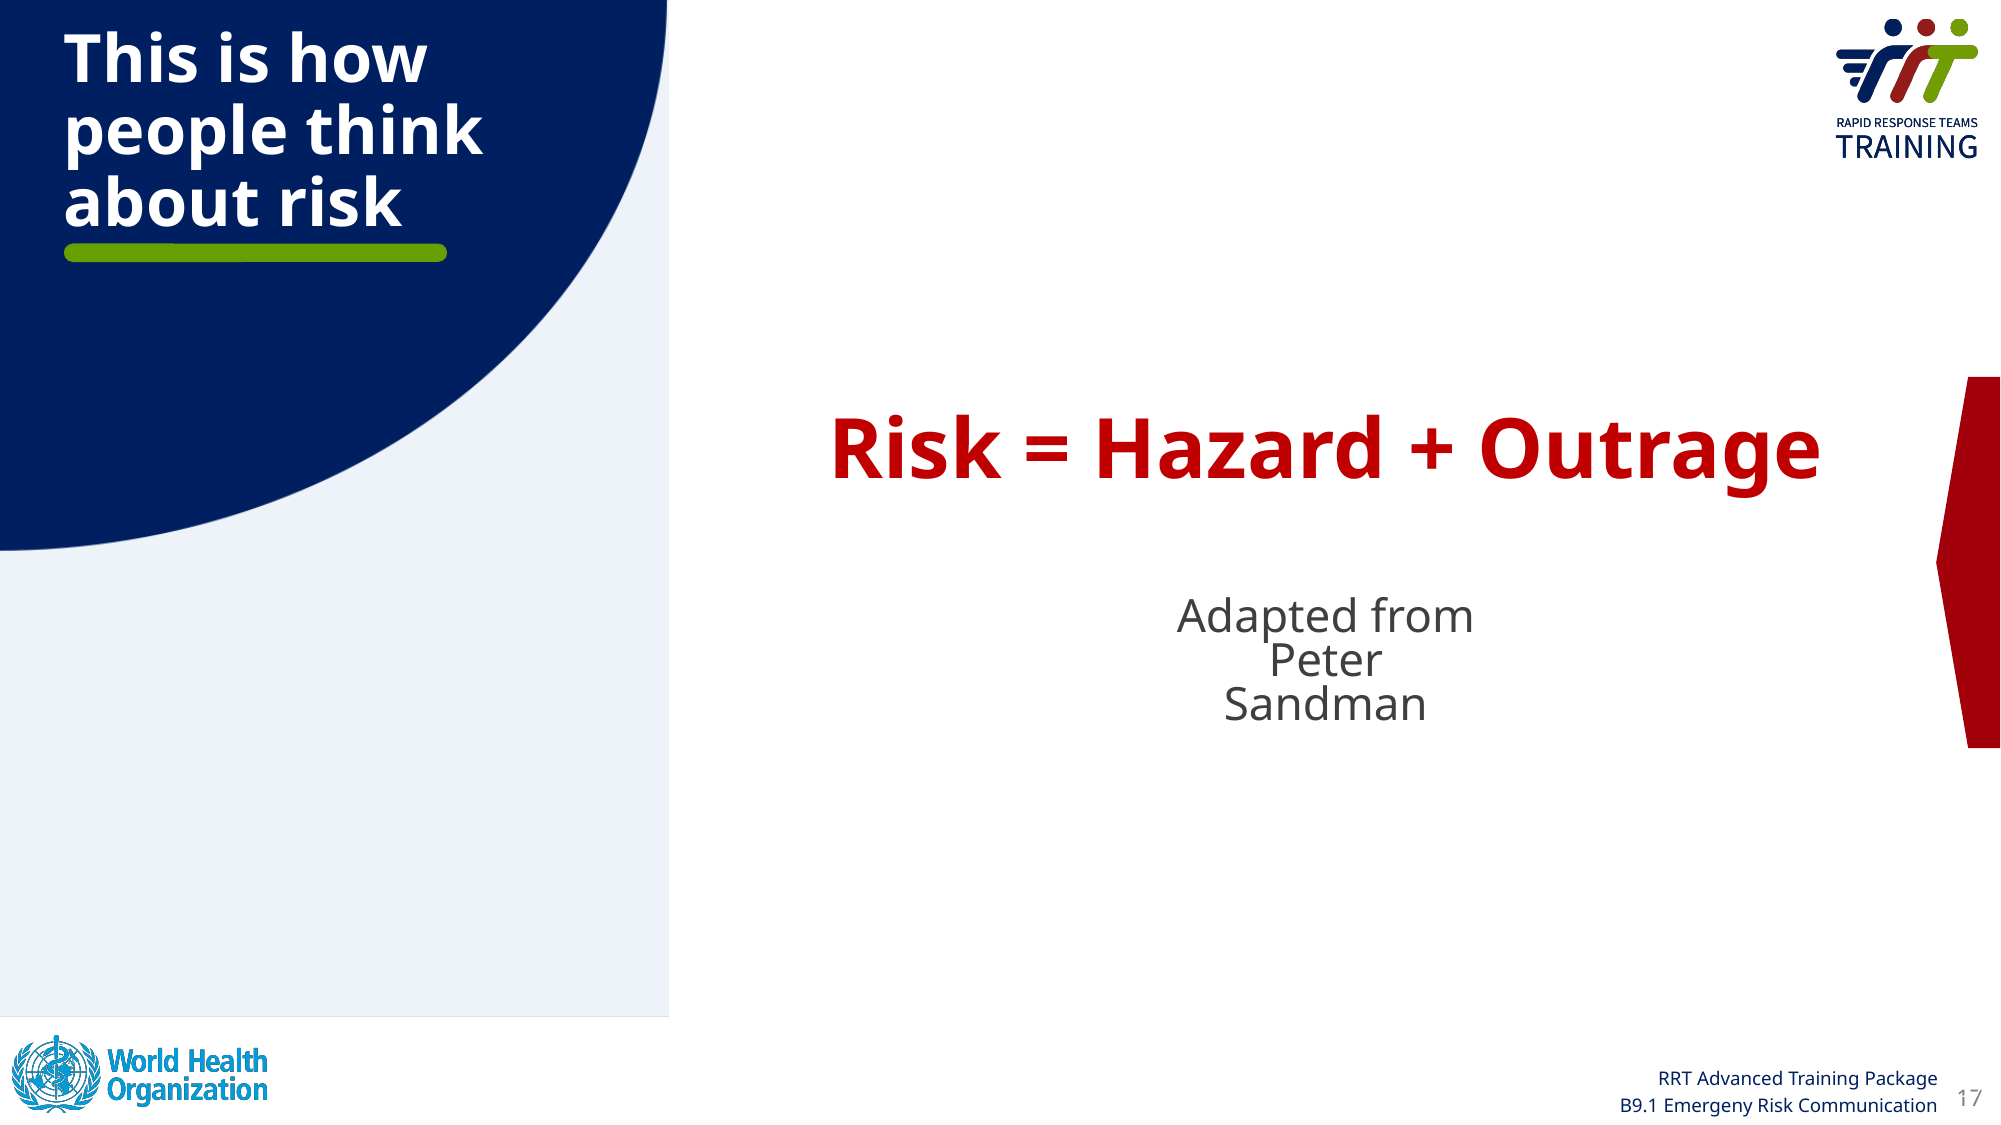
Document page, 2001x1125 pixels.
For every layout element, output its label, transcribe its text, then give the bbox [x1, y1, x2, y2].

picture [36, 1088, 78, 1105]
picture [22, 1062, 26, 1077]
picture [40, 1062, 47, 1070]
text_box This is how people think about risk [63, 103, 600, 242]
text_box 17 [1557, 1065, 1993, 1111]
text_box Risk = Hazard + Outrage [745, 387, 1907, 503]
text_box Adapted from Peter Sandman [1158, 589, 1493, 737]
picture [1835, 19, 1978, 167]
picture [46, 1056, 54, 1062]
picture [30, 1083, 37, 1091]
picture [24, 1054, 36, 1087]
picture [59, 1035, 267, 1113]
picture [50, 1108, 62, 1113]
picture [12, 1083, 48, 1113]
picture [12, 1035, 54, 1068]
picture [71, 1053, 90, 1091]
picture [34, 1054, 43, 1078]
picture [0, 0, 669, 1018]
